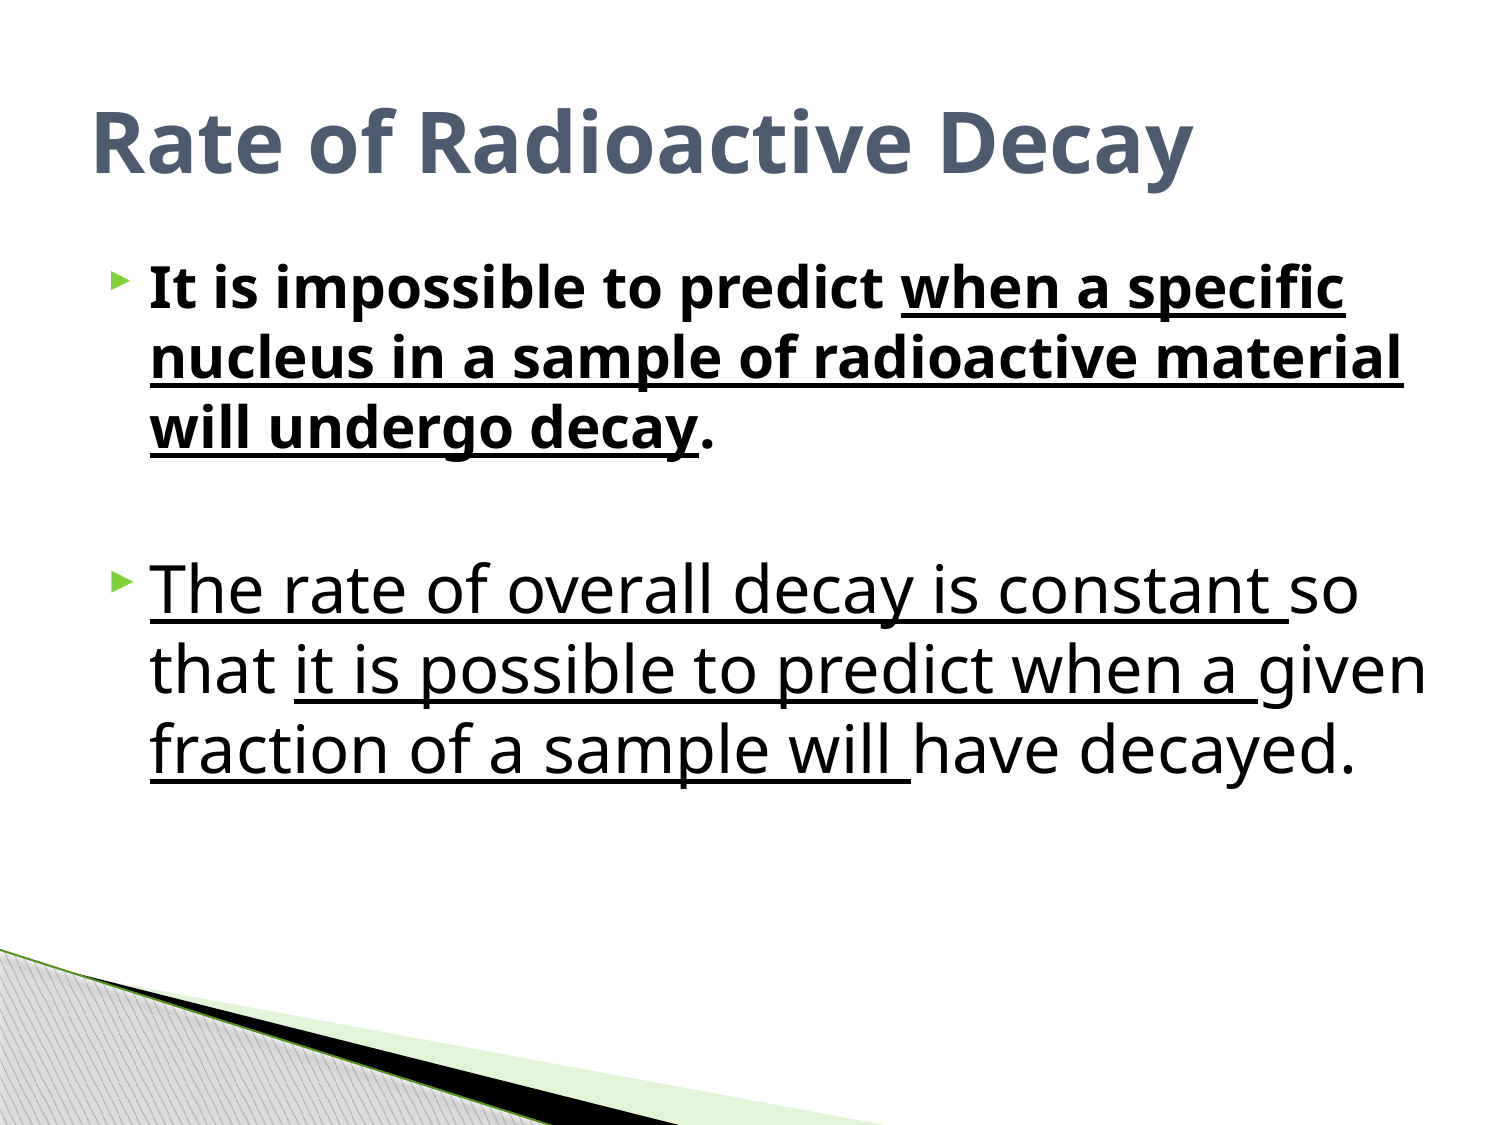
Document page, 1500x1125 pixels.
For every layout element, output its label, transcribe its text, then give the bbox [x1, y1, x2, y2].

title Rate of Radioactive Decay [75, 45, 1425, 233]
list It is impossible to predict when a specific nucleus in a sample of radioactive material will undergo decay. The rate of overall decay is constant so that it is possible to predict when a given fraction of a sample will have decayed. [75, 243, 1475, 986]
